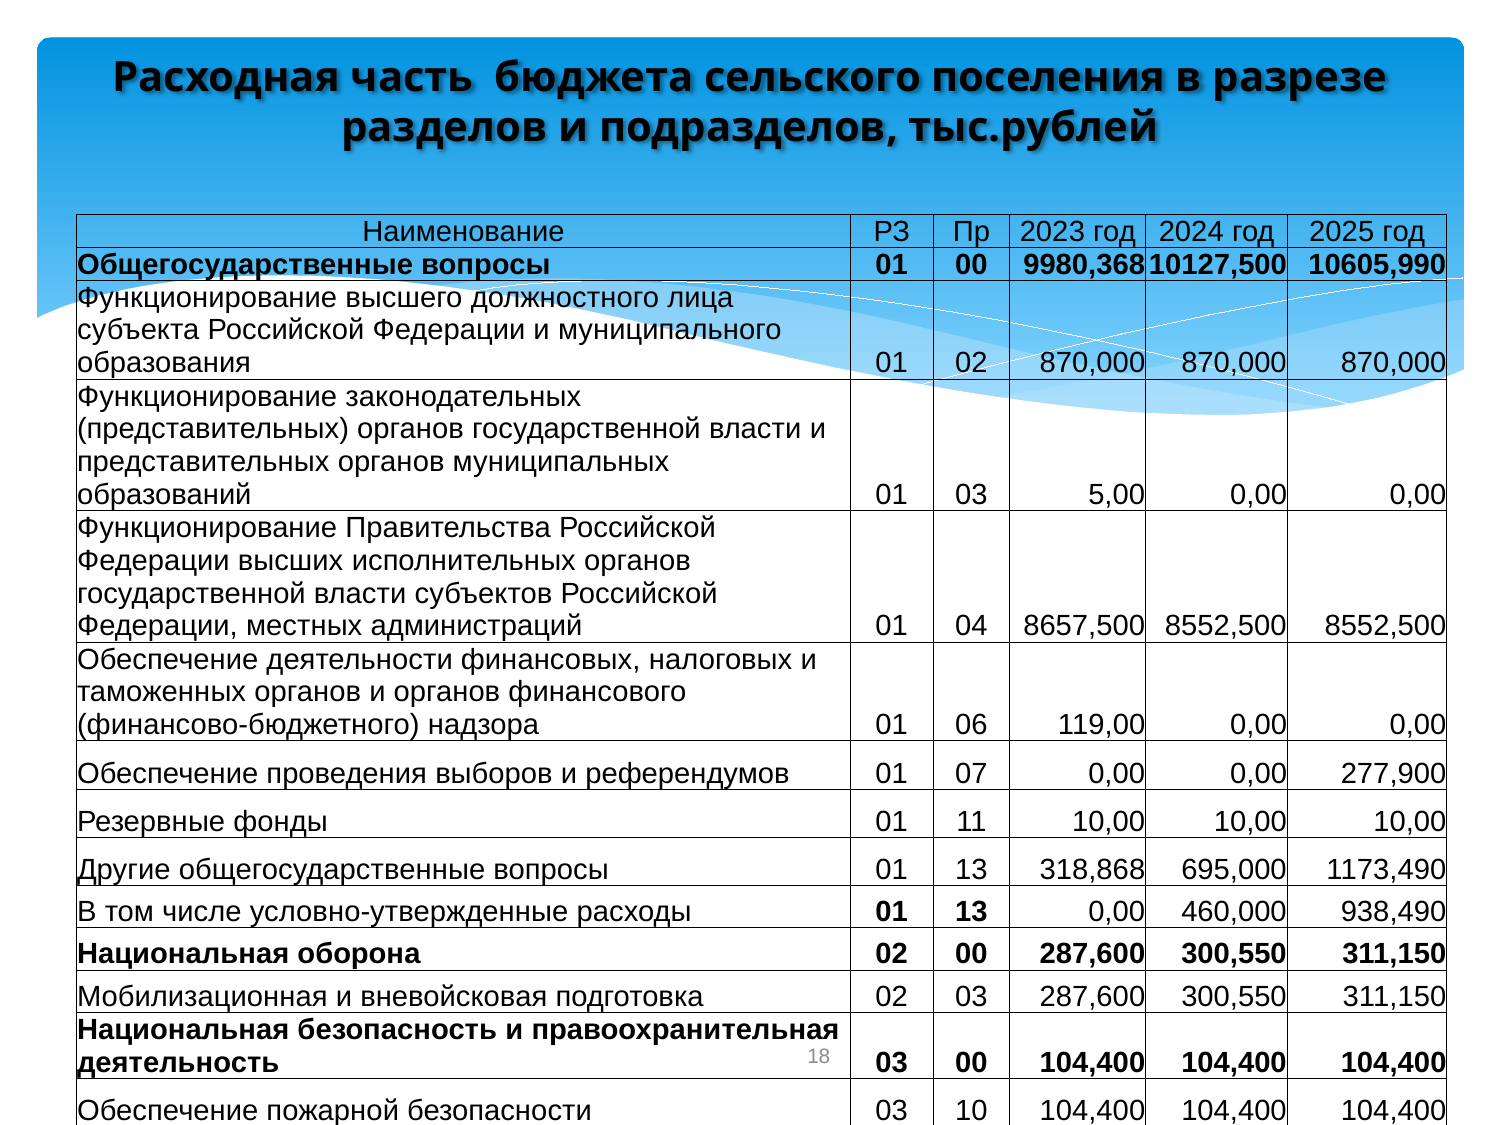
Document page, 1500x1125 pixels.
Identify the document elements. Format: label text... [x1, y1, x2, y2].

table_cell 01 [851, 838, 933, 885]
table_cell Функционирование высшего должностного лица субъекта Российской Федерации и муниципального образования [77, 281, 850, 379]
table_cell 03 [851, 1013, 933, 1078]
table_cell 01 [851, 790, 933, 837]
table_cell 01 [851, 643, 933, 740]
table_cell 01 [851, 248, 933, 280]
table_cell 8657,500 [1010, 511, 1145, 642]
table_cell 287,600 [1010, 928, 1145, 970]
table_cell 0,00 [1010, 741, 1145, 789]
table_cell 104,400 [1288, 1079, 1446, 1125]
table_cell 119,00 [1010, 643, 1145, 740]
table_cell 10,00 [1146, 790, 1287, 837]
table_cell 1173,490 [1288, 838, 1446, 885]
table_cell 318,868 [1010, 838, 1145, 885]
table_cell 104,400 [1010, 1079, 1145, 1125]
table_cell Национальная безопасность и правоохранительная деятельность [77, 1013, 850, 1078]
table_cell Общегосударственные вопросы [77, 248, 850, 280]
text_box Расходная часть бюджета сельского поселения в разрезе разделов и подразделов, тыс.рублей [0, 42, 1500, 185]
table_cell 01 [851, 511, 933, 642]
table_cell 0,00 [1010, 886, 1145, 927]
table_cell 03 [934, 380, 1009, 510]
table_cell 01 [851, 380, 933, 510]
table_cell 0,00 [1146, 643, 1287, 740]
table_cell 02 [851, 928, 933, 970]
table_cell 01 [851, 741, 933, 789]
table_cell 104,400 [1146, 1013, 1287, 1078]
table_header 2024 год [1146, 215, 1287, 247]
table_cell 311,150 [1288, 971, 1446, 1012]
table_cell 287,600 [1010, 971, 1145, 1012]
table_cell 0,00 [1288, 380, 1446, 510]
table_cell 03 [934, 971, 1009, 1012]
table_cell 07 [934, 741, 1009, 789]
table_header РЗ [851, 215, 933, 247]
table_cell 938,490 [1288, 886, 1446, 927]
table_cell 0,00 [1288, 643, 1446, 740]
table_cell 277,900 [1288, 741, 1446, 789]
table_cell 04 [934, 511, 1009, 642]
table_cell 300,550 [1146, 971, 1287, 1012]
table_cell 10127,500 [1146, 248, 1287, 280]
table_cell 13 [934, 886, 1009, 927]
table_cell 02 [851, 971, 933, 1012]
table_cell 02 [934, 281, 1009, 379]
table_cell 13 [934, 838, 1009, 885]
table_cell 5,00 [1010, 380, 1145, 510]
table_cell 0,00 [1146, 741, 1287, 789]
table_cell 00 [934, 928, 1009, 970]
table_cell 01 [851, 281, 933, 379]
table_cell 00 [934, 248, 1009, 280]
table_cell 10605,990 [1288, 248, 1446, 280]
table_header 2025 год [1288, 215, 1446, 247]
table_cell 9980,368 [1010, 248, 1145, 280]
table_header 2023 год [1010, 215, 1145, 247]
table_cell Другие общегосударственные вопросы [77, 838, 850, 885]
table_cell Обеспечение пожарной безопасности [77, 1079, 850, 1125]
table_cell 01 [851, 886, 933, 927]
table_cell Мобилизационная и вневойсковая подготовка [77, 971, 850, 1012]
table_cell Обеспечение проведения выборов и референдумов [77, 741, 850, 789]
table_cell 10,00 [1288, 790, 1446, 837]
table_cell 311,150 [1288, 928, 1446, 970]
table_cell 03 [851, 1079, 933, 1125]
table_cell 460,000 [1146, 886, 1287, 927]
table_cell 06 [934, 643, 1009, 740]
table_cell 8552,500 [1288, 511, 1446, 642]
table_cell 104,400 [1010, 1013, 1145, 1078]
table_cell 11 [934, 790, 1009, 837]
table_cell Функционирование законодательных (представительных) органов государственной власти и представительных органов муниципальных образований [77, 380, 850, 510]
table_cell 104,400 [1288, 1013, 1446, 1078]
table_cell 870,000 [1146, 281, 1287, 379]
table_cell Резервные фонды [77, 790, 850, 837]
table_cell Функционирование Правительства Российской Федерации высших исполнительных органов государственной власти субъектов Российской Федерации, местных администраций [77, 511, 850, 642]
table_cell 0,00 [1146, 380, 1287, 510]
table_cell 10 [934, 1079, 1009, 1125]
table_cell 104,400 [1146, 1079, 1287, 1125]
table_cell 695,000 [1146, 838, 1287, 885]
table_cell 870,000 [1288, 281, 1446, 379]
table_cell 8552,500 [1146, 511, 1287, 642]
table_cell Обеспечение деятельности финансовых, налоговых и таможенных органов и органов финансового (финансово-бюджетного) надзора [77, 643, 850, 740]
table_cell В том числе условно-утвержденные расходы [77, 886, 850, 927]
table_cell 10,00 [1010, 790, 1145, 837]
table_cell 870,000 [1010, 281, 1145, 379]
table_cell 00 [934, 1013, 1009, 1078]
table_cell Национальная оборона [77, 928, 850, 970]
table_header Пр [934, 215, 1009, 247]
table_header Наименование [77, 215, 850, 247]
table_cell 300,550 [1146, 928, 1287, 970]
